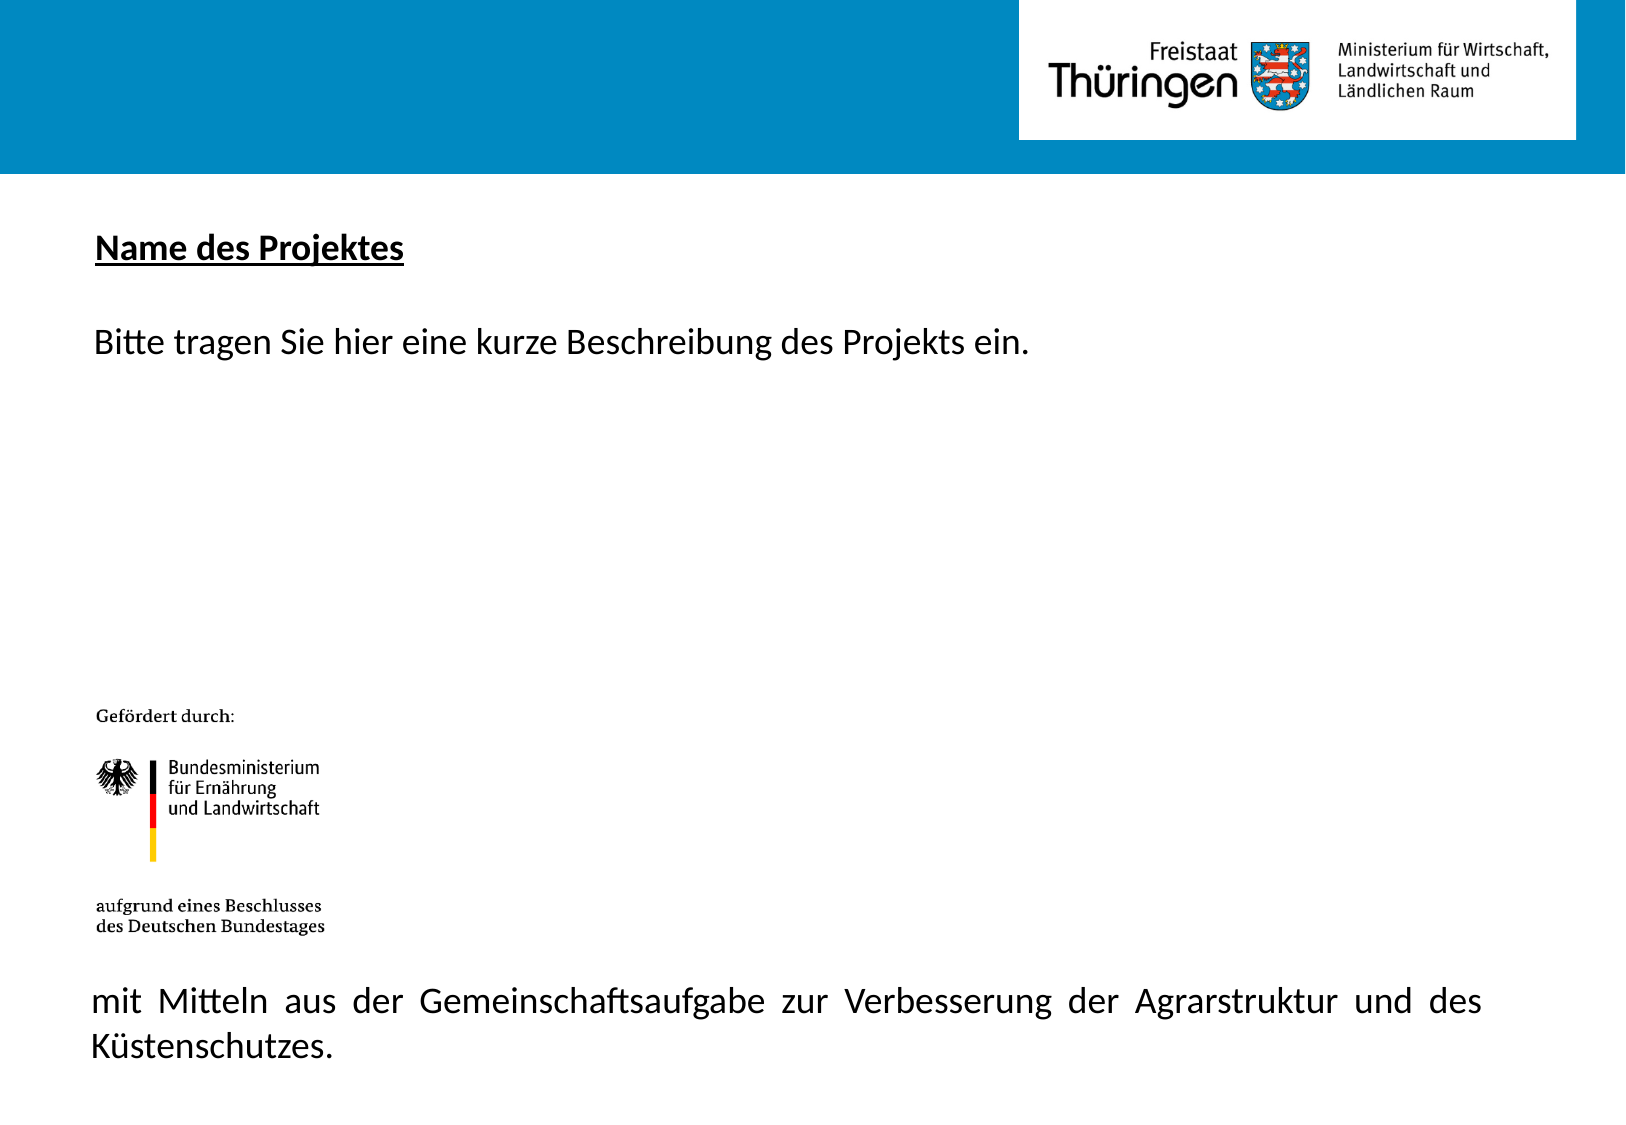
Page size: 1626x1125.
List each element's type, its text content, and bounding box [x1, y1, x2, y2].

text_box Name des Projektes [79, 215, 1556, 277]
text_box Bitte tragen Sie hier eine kurze Beschreibung des Projekts ein. [79, 309, 1508, 370]
picture [1020, 0, 1576, 139]
picture [53, 673, 365, 969]
